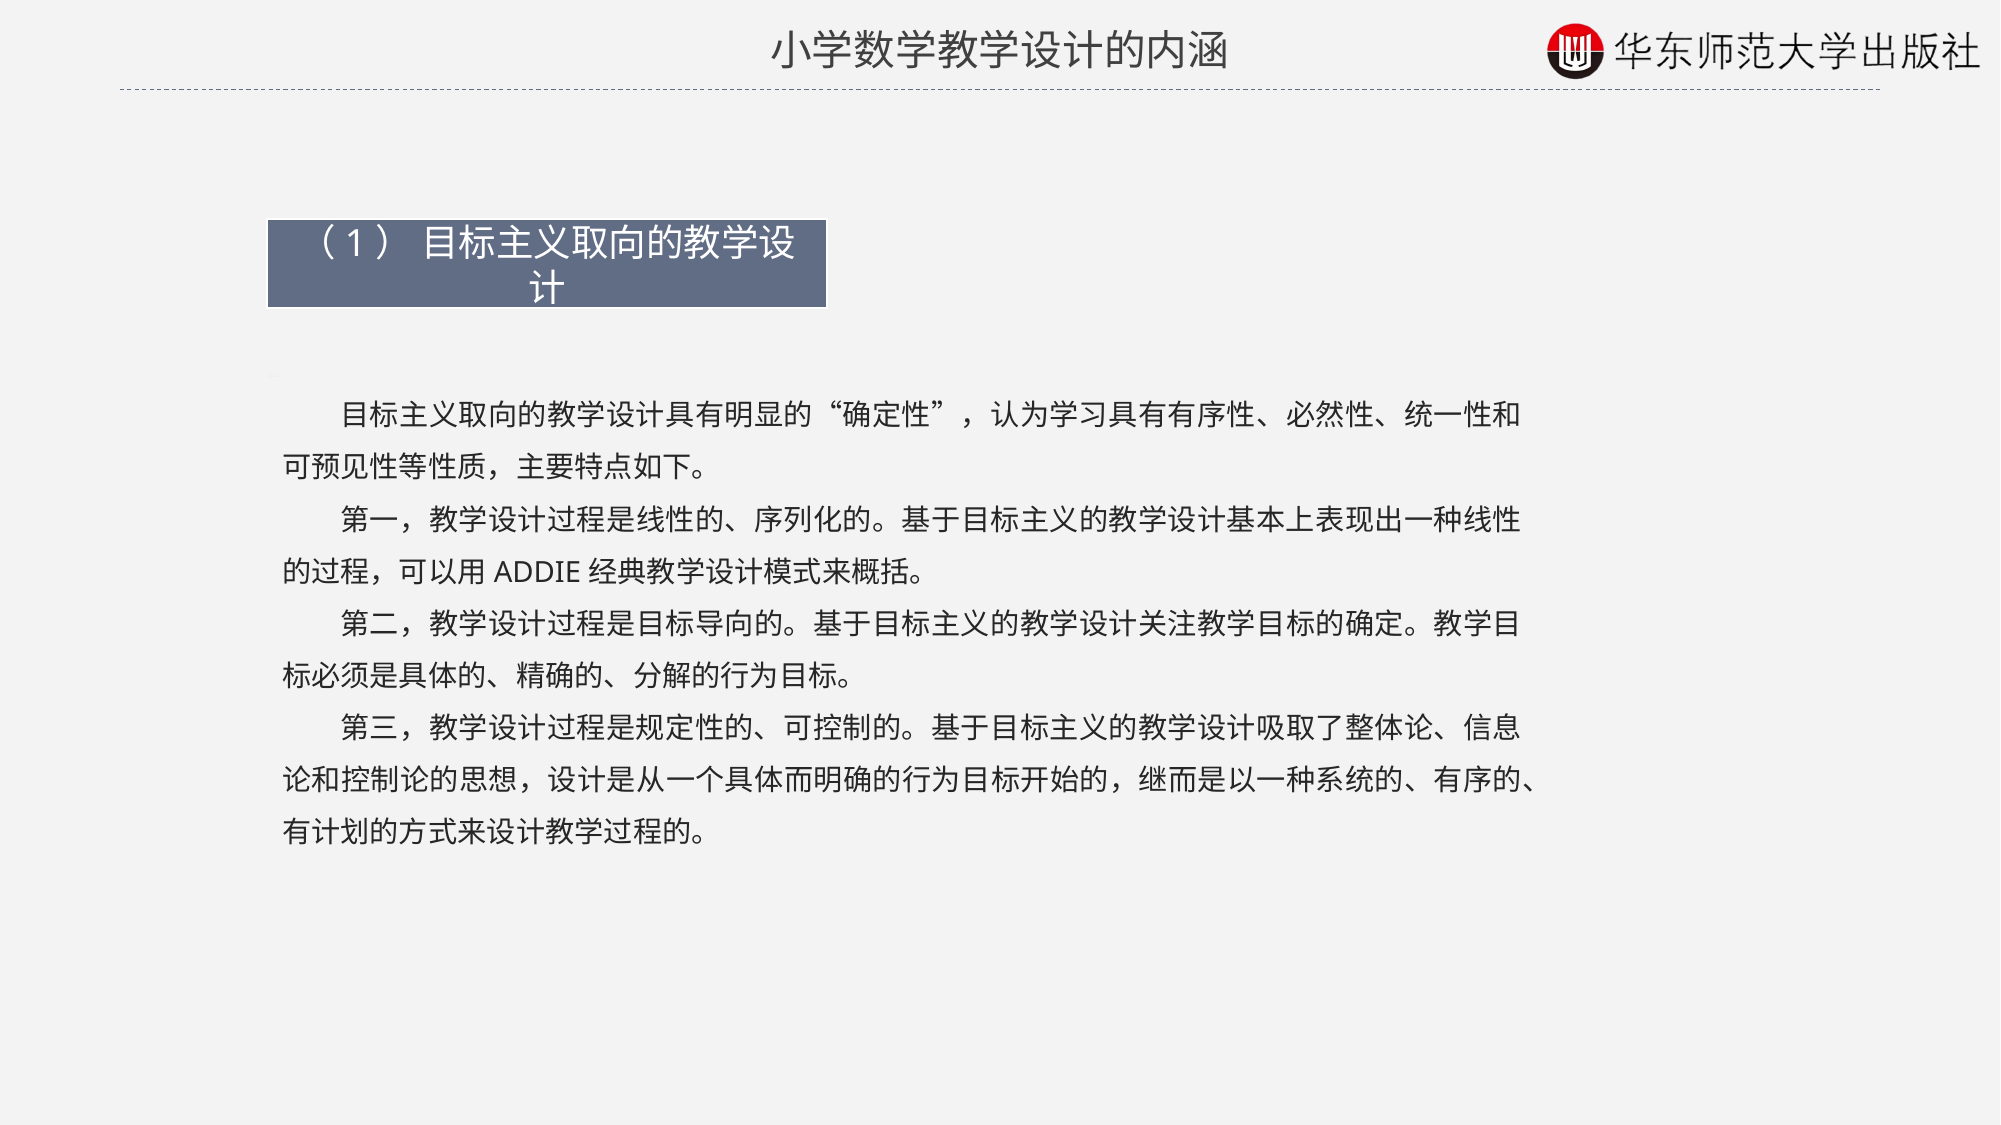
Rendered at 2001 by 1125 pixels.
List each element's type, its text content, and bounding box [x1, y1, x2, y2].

text_box 目标主义取向的教学设计具有明显的“确定性”，认为学习具有有序性、必然性、统一性和可预见性等性质，主要特点如下。 第一，教学设计过程是线性的、序列化的。基于目标主义的教学设计基本上表现出一种线性的过程，可以用ADDIE经典教学设计模式来概括。 第二，教学设计过程是目标导向的。基于目标主义的教学设计关注教学目标的确定。教学目标必须是具体的、精确的、分解的行为目标。 第三，教学设计过程是规定性的、可控制的。基于目标主义的教学设计吸取了整体论、信息论和控制论的思想，设计是从一个具体而明确的行为目标开始的，继而是以一种系统的、有序的、有计划的方式来设计教学过程的。 [267, 372, 1537, 856]
text_box （1） 目标主义取向的教学设计 [266, 218, 828, 309]
text_box 小学数学教学设计的内涵 [680, 23, 1320, 74]
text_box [1536, 13, 1989, 83]
